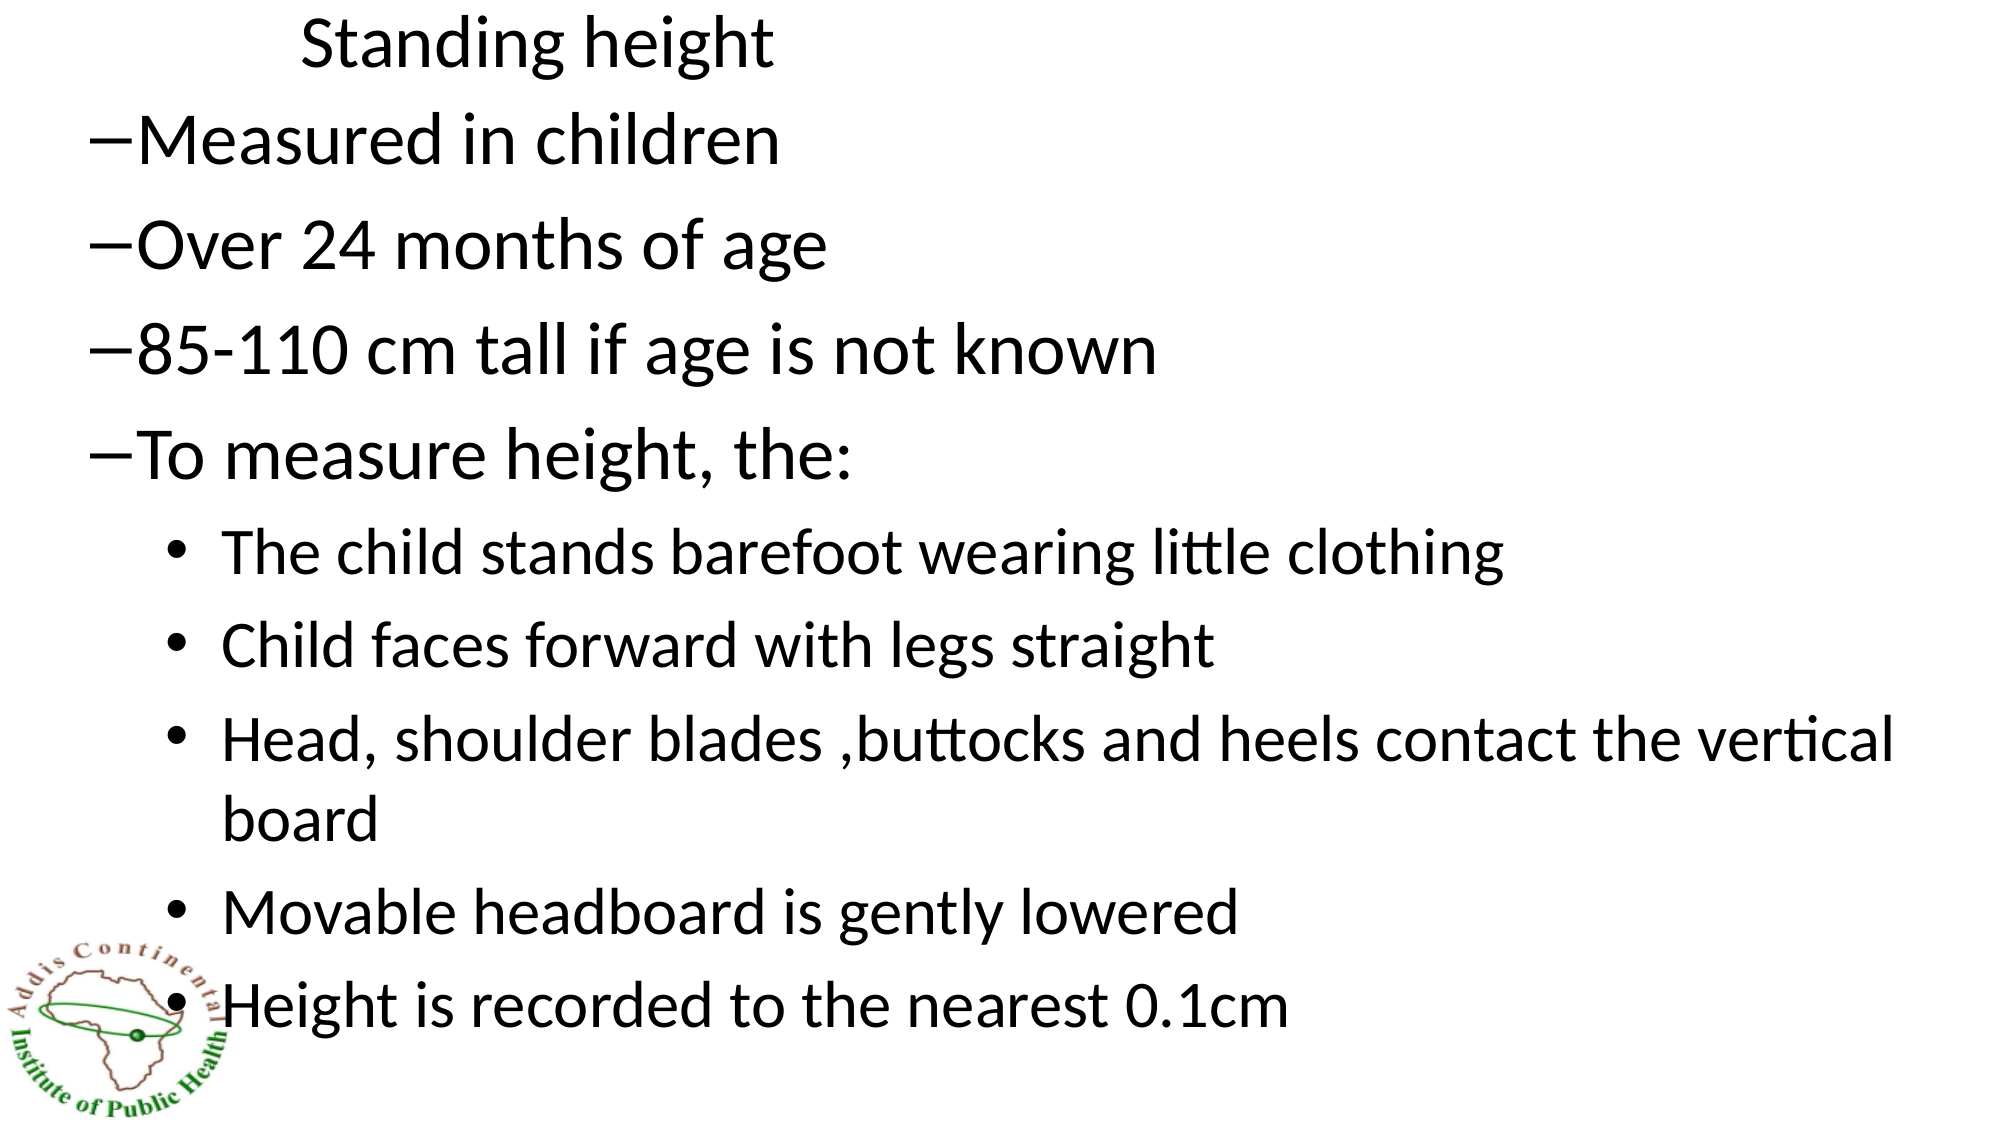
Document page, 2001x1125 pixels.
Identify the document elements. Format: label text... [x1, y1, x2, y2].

text_box Standing height [285, 0, 940, 90]
picture [0, 1067, 236, 1125]
list Measured in children Over 24 months of age 85-110 cm tall if age is not known To measure height, the: The child stands barefoot wearing little clothing Child faces forward with legs straight Head, shoulder blades ,buttocks and heels contact the vertical board Movable headboard is gently lowered Height is recorded to the nearest 0.1cm [0, 82, 2000, 1067]
